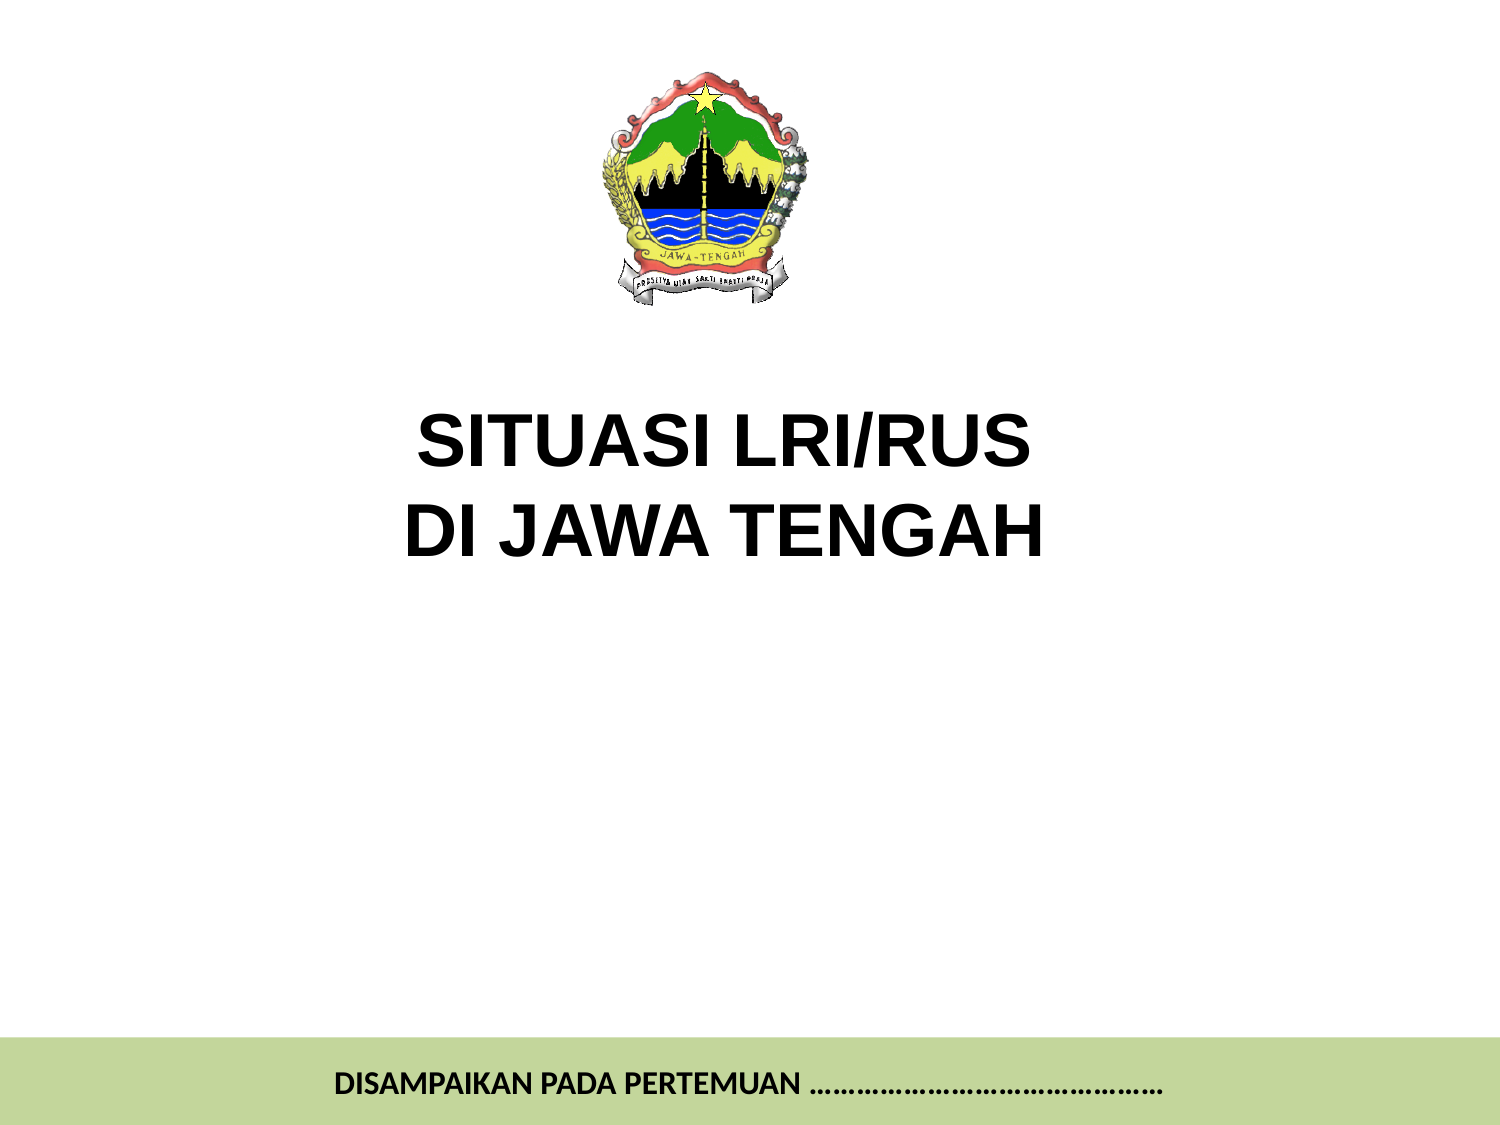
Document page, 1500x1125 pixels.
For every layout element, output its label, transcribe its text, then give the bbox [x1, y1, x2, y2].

text_box DISAMPAIKAN PADA PERTEMUAN ……………………………………… [0, 1035, 1500, 1125]
title SITUASI LRI/RUS DI JAWA TENGAH [62, 347, 1388, 665]
picture [587, 62, 822, 321]
